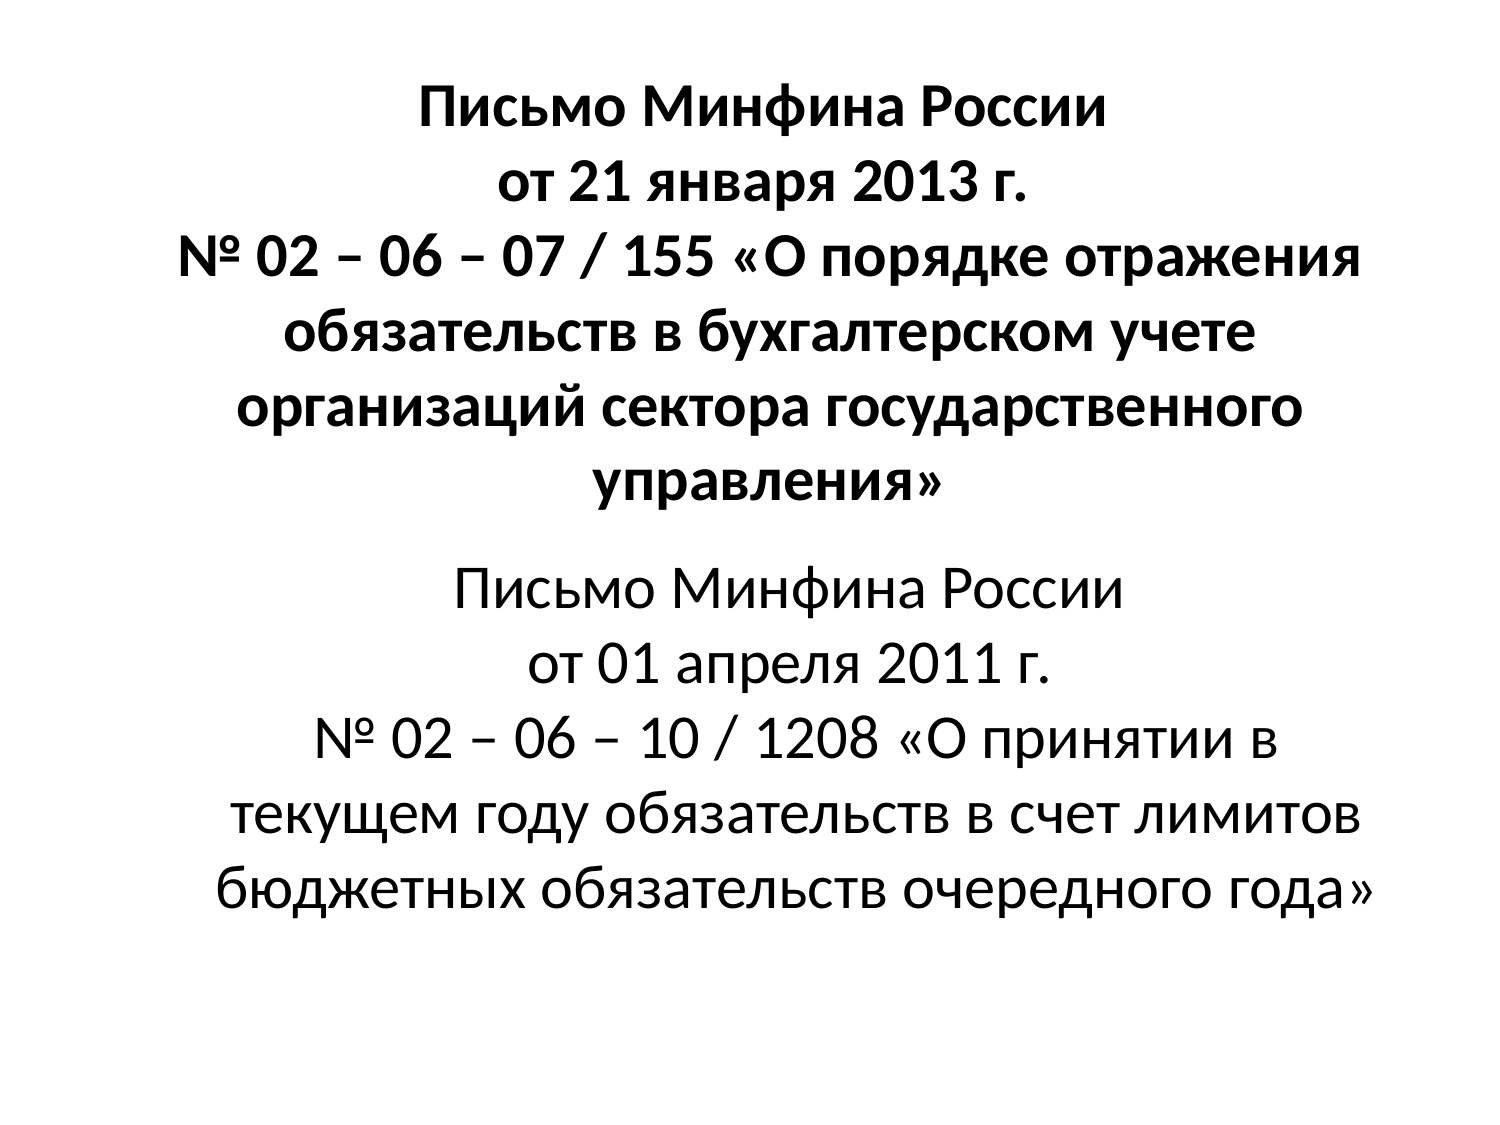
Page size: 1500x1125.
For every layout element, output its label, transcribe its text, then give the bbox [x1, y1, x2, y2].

text_box Письмо Минфина России от 21 января 2013 г. № 02 – 06 – 07 / 155 «О порядке отражения обязательств в бухгалтерском учете организаций сектора государственного управления» [130, 56, 1412, 611]
text_box Письмо Минфина России от 01 апреля 2011 г. № 02 – 06 – 10 / 1208 «О принятии в текущем году обязательств в счет лимитов бюджетных обязательств очередного года» [182, 611, 1412, 1009]
